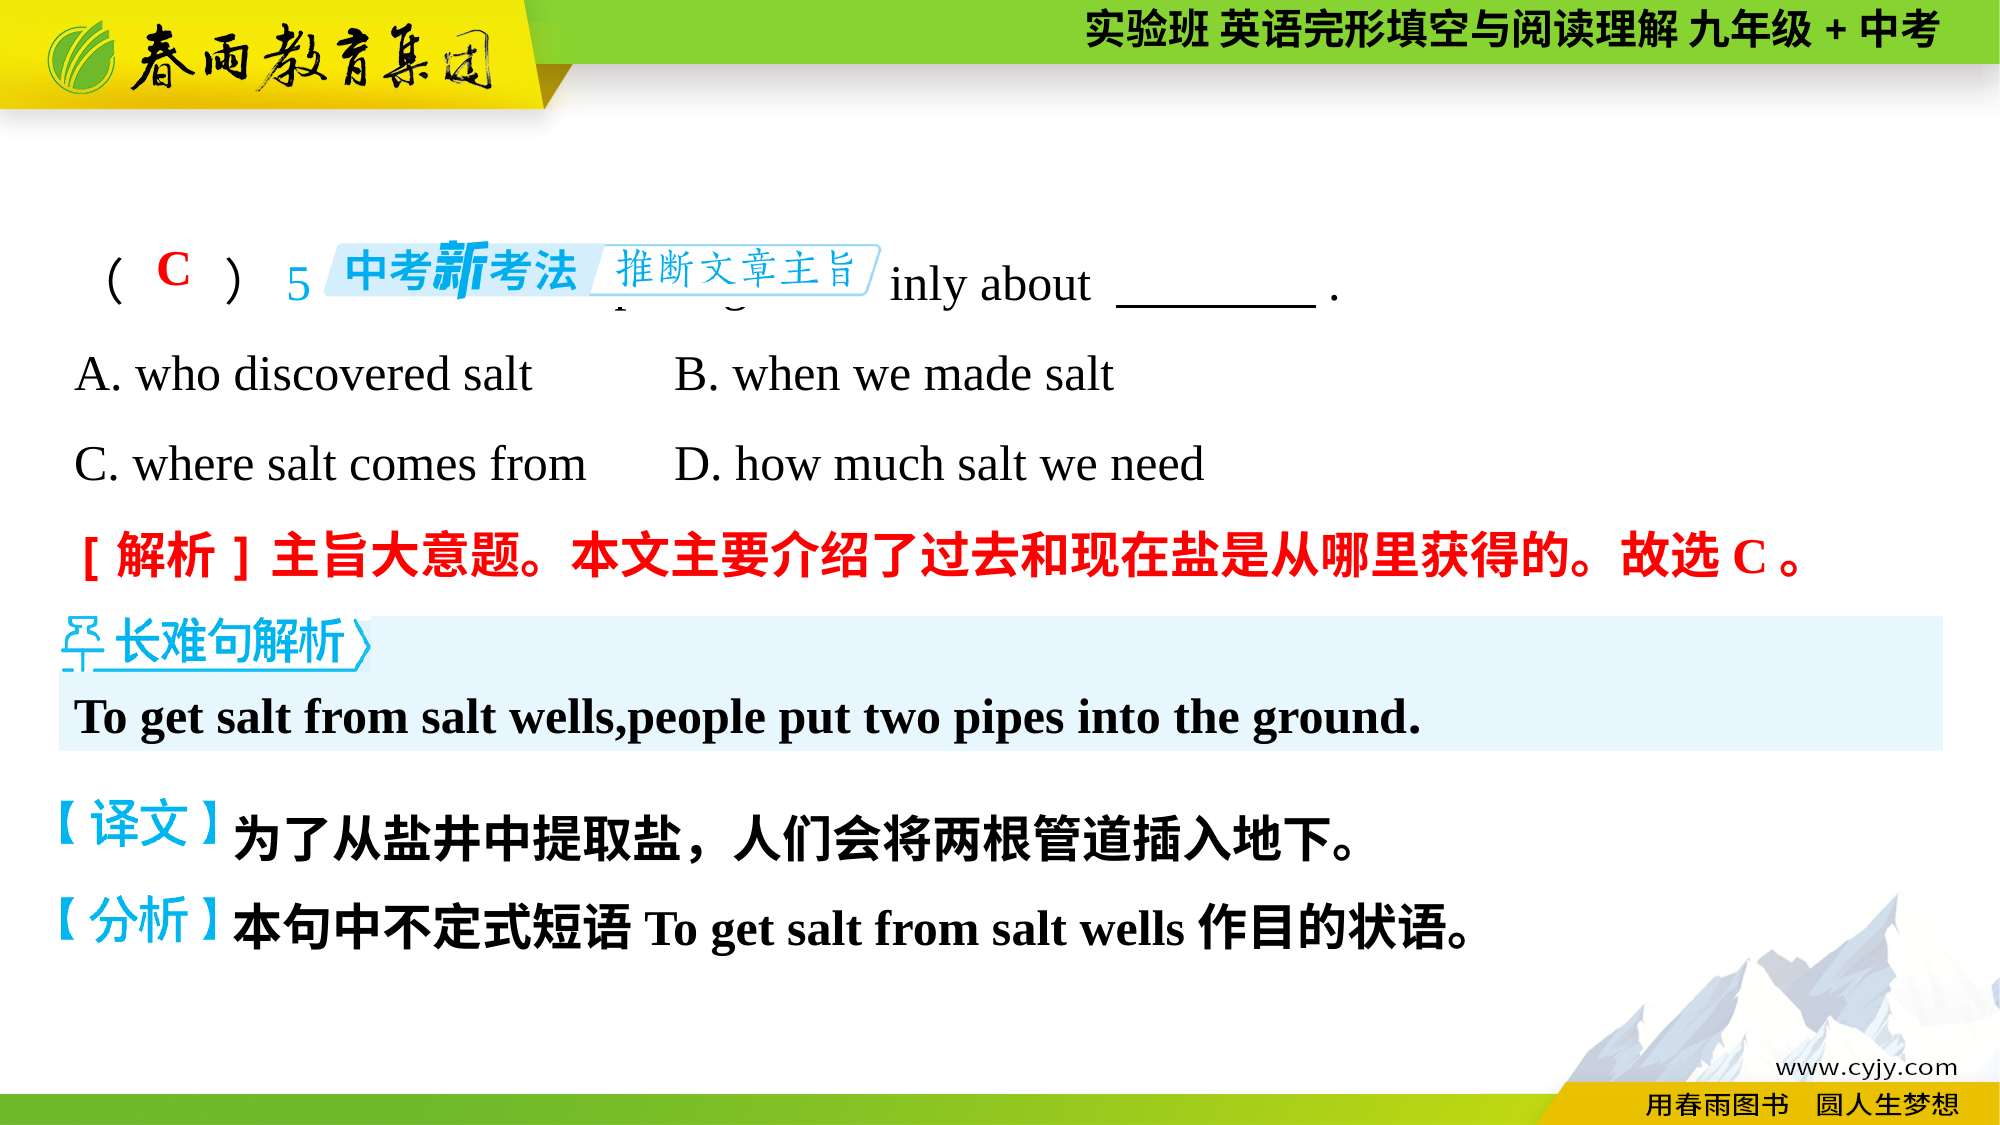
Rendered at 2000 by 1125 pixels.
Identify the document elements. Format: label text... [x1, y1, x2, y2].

text_box C [141, 228, 208, 304]
text_box [解析]主旨大意题。本文主要介绍了过去和现在盐是从哪里获得的。故选C。 [59, 485, 1944, 591]
list （ ）5. The passage is mainly about . A. who discovered salt B. when we made salt C. where salt comes from D. how much salt we need [59, 213, 1944, 485]
picture [0, 0, 2000, 1125]
text_box To get salt from salt wells,people put two pipes into the ground. [58, 615, 1943, 751]
text_box 本句中不定式短语To get salt from salt wells作目的状语。 [59, 857, 1944, 963]
text_box 为了从盐井中提取盐，人们会将两根管道插入地下。 [59, 769, 1944, 857]
